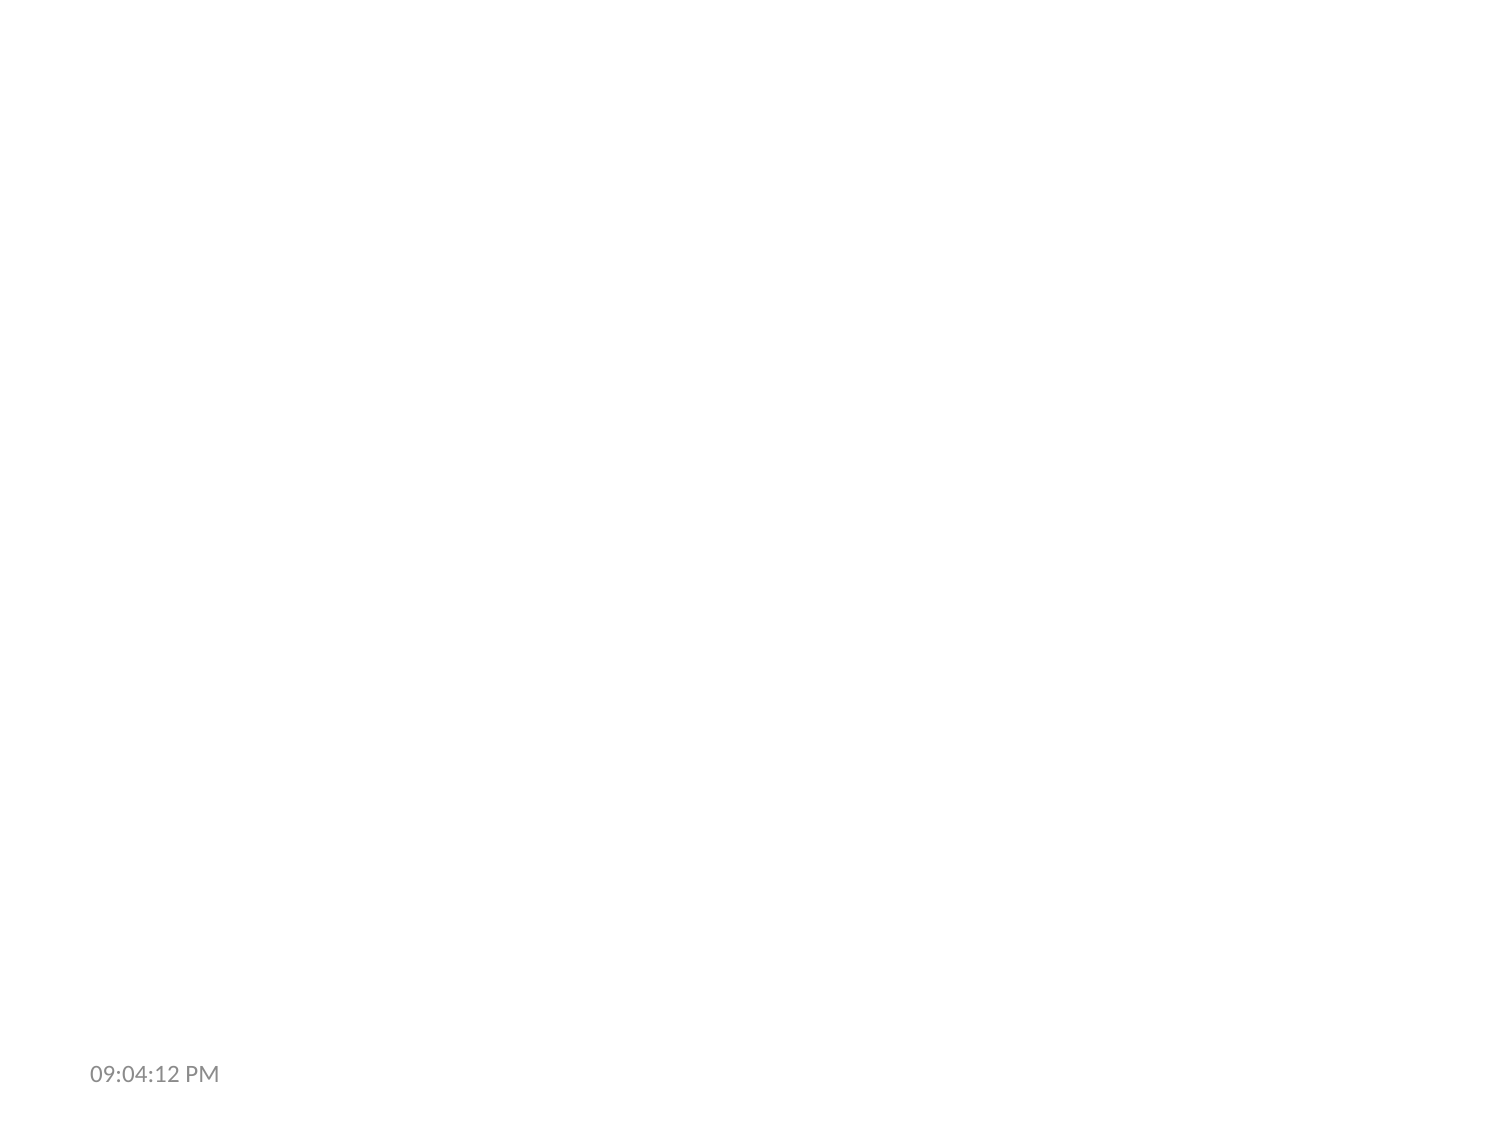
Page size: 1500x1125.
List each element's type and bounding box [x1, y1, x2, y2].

slide_number [75, 1042, 425, 1103]
